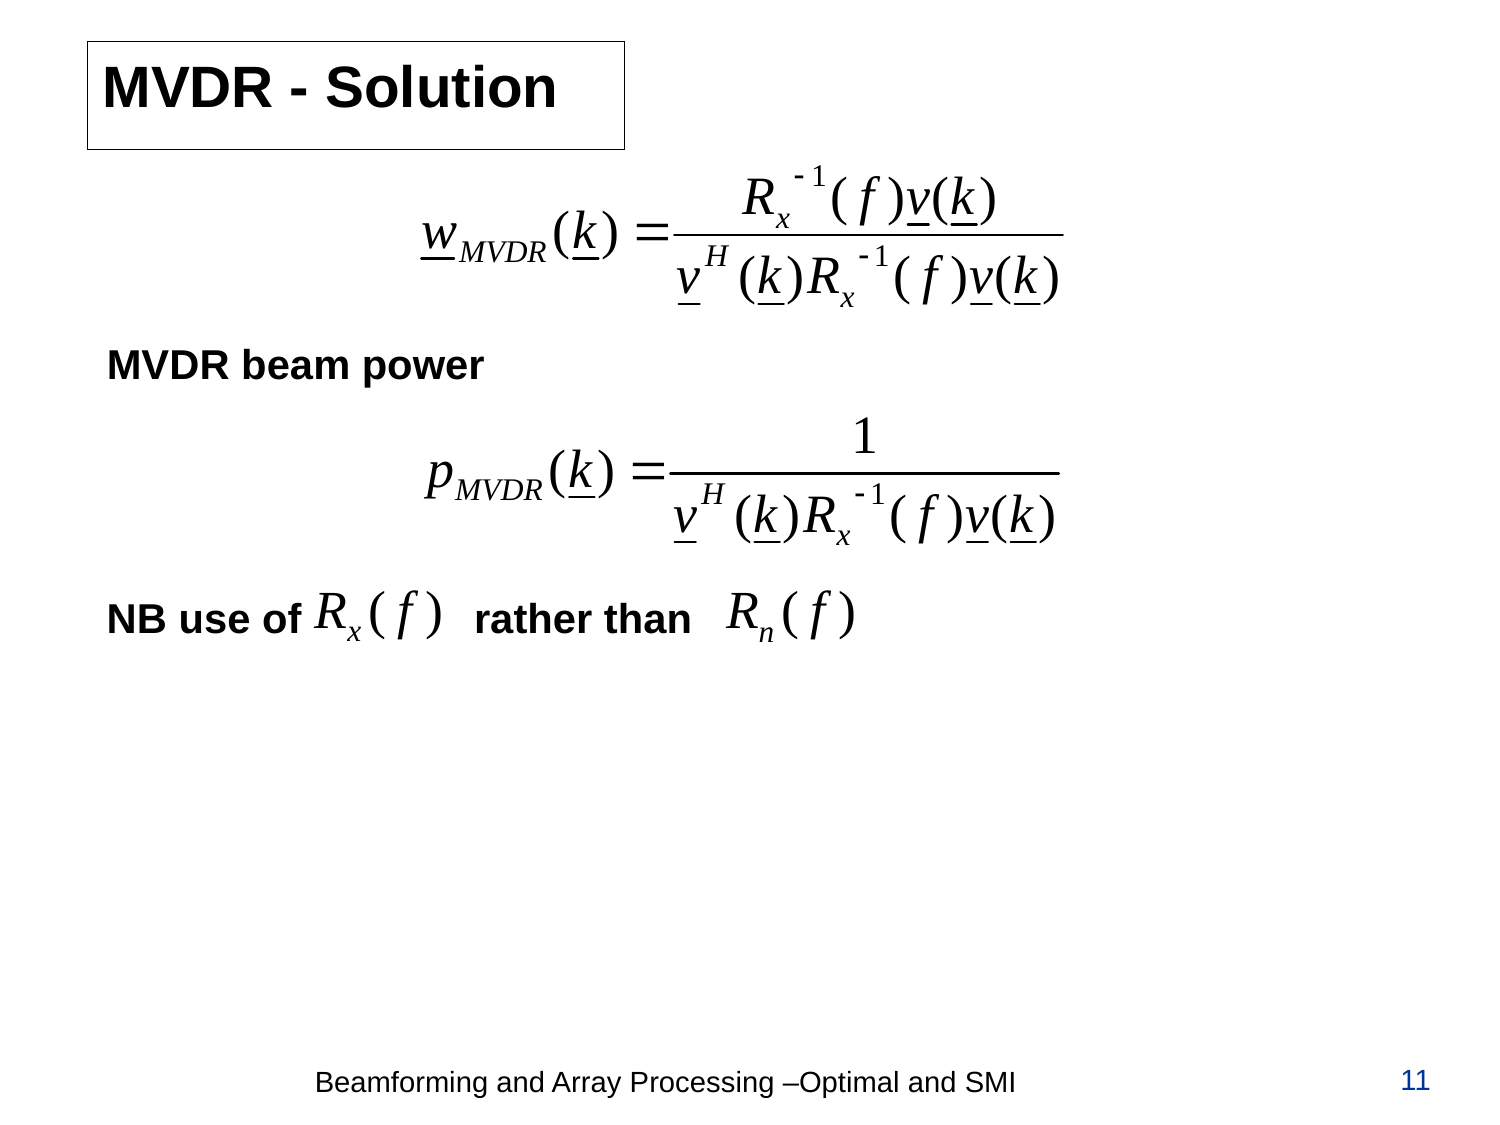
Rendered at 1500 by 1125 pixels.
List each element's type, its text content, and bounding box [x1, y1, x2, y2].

slide_number 11 [1207, 1055, 1447, 1102]
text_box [91, 574, 866, 656]
title MVDR - Solution [87, 41, 625, 150]
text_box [411, 401, 1073, 560]
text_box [411, 149, 1073, 321]
list MVDR beam power [91, 320, 625, 402]
